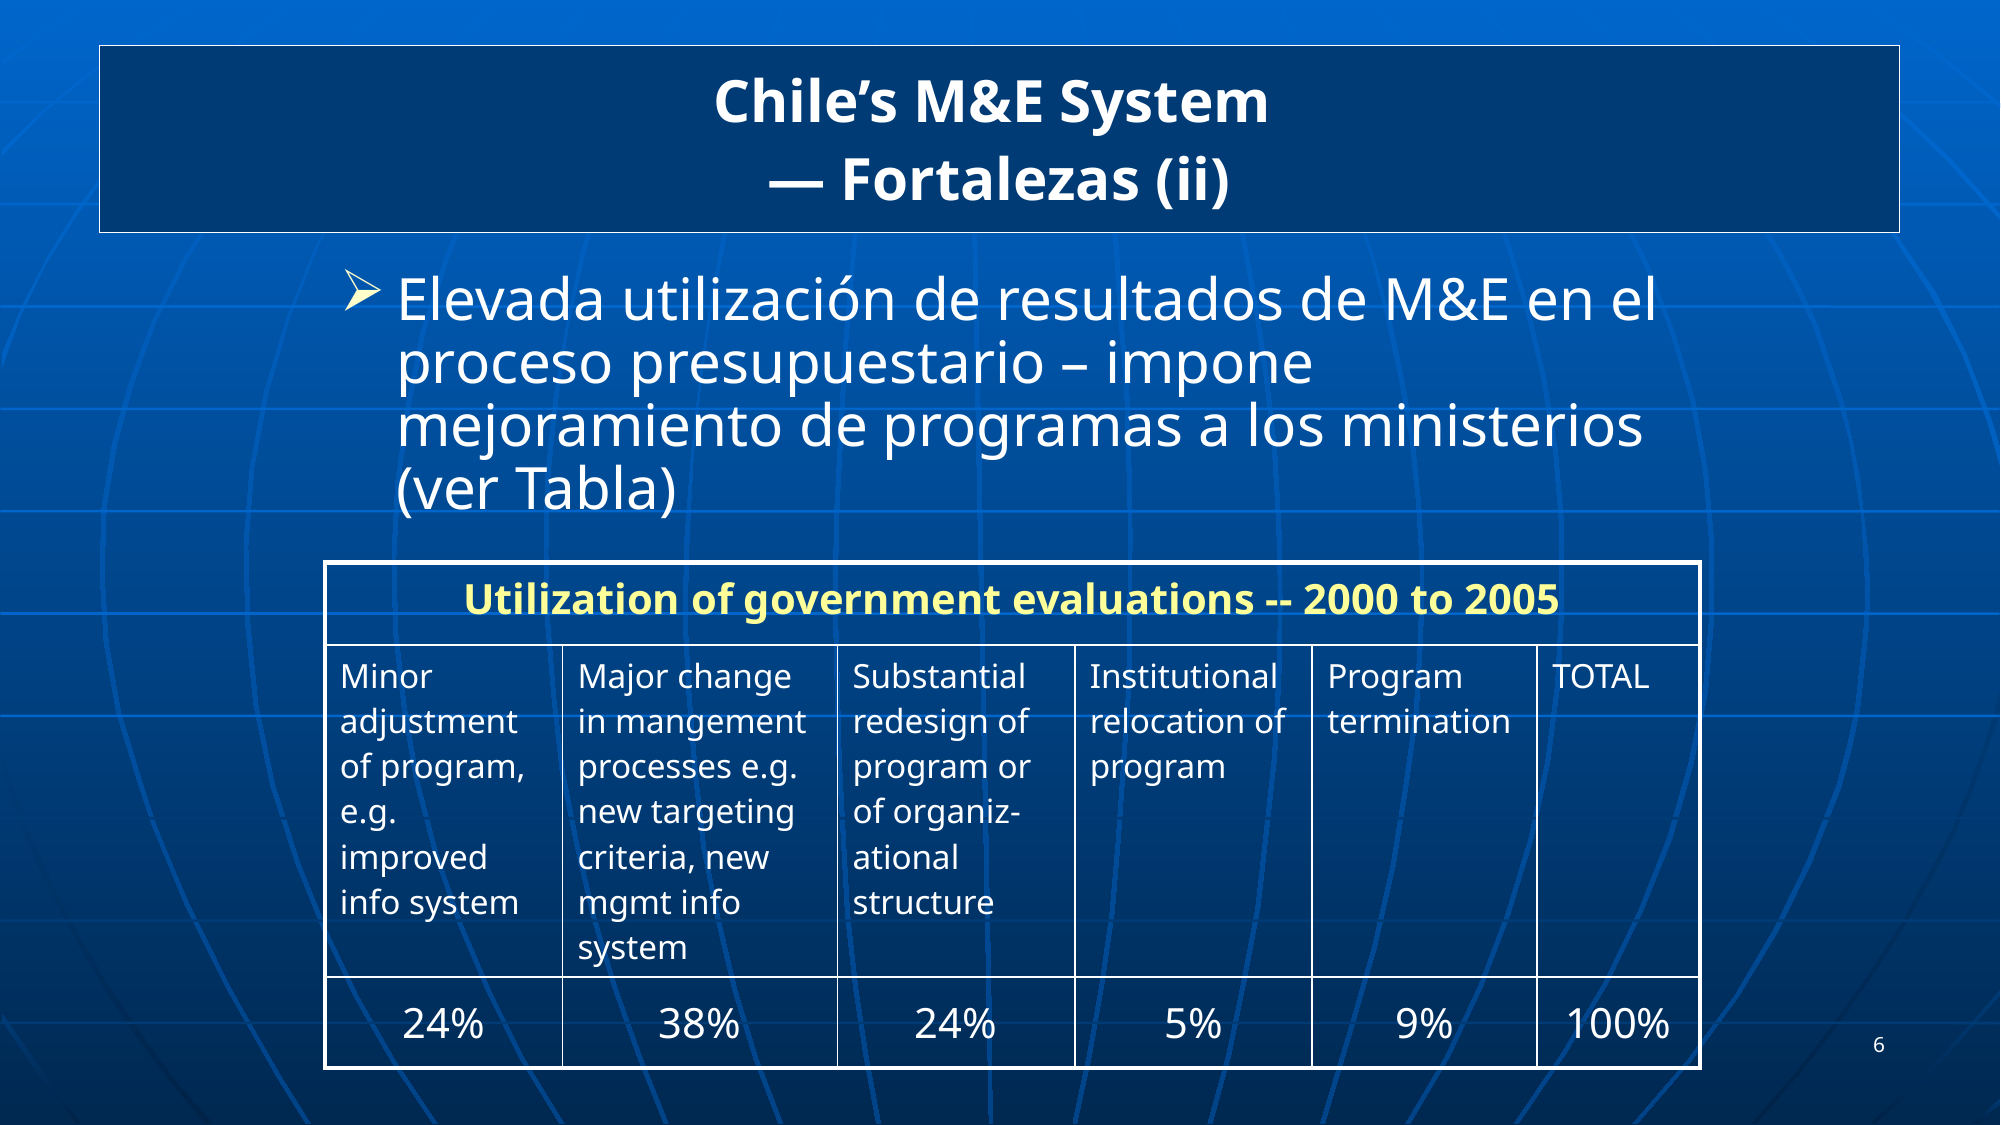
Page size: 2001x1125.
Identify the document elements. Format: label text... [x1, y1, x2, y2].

table_cell Minor adjustment of program, e.g. improved info system [327, 646, 562, 976]
table_cell 5% [1076, 978, 1311, 1066]
table_cell 24% [838, 978, 1074, 1066]
table_cell 38% [563, 978, 837, 1066]
table_header Utilization of government evaluations -- 2000 to 2005 [327, 565, 1698, 644]
table_cell TOTAL [1538, 646, 1698, 976]
table_cell Program termination [1313, 646, 1536, 976]
list Elevada utilización de resultados de M&E en el proceso presupuestario – impone mejoramiento de programas a los ministerios (ver Tabla) [324, 262, 1675, 525]
slide_number 6 [1433, 1024, 1900, 1100]
table_cell 100% [1538, 978, 1698, 1066]
table_cell 9% [1313, 978, 1536, 1066]
table_cell 24% [327, 978, 562, 1066]
table_cell Major change in mangement processes e.g. new targeting criteria, new mgmt info system [563, 646, 837, 976]
title Chile’s M&E System ― Fortalezas (ii) [99, 45, 1900, 233]
table_cell Substantial redesign of program or of organiz-ational structure [838, 646, 1074, 976]
table_cell Institutional relocation of program [1076, 646, 1311, 976]
